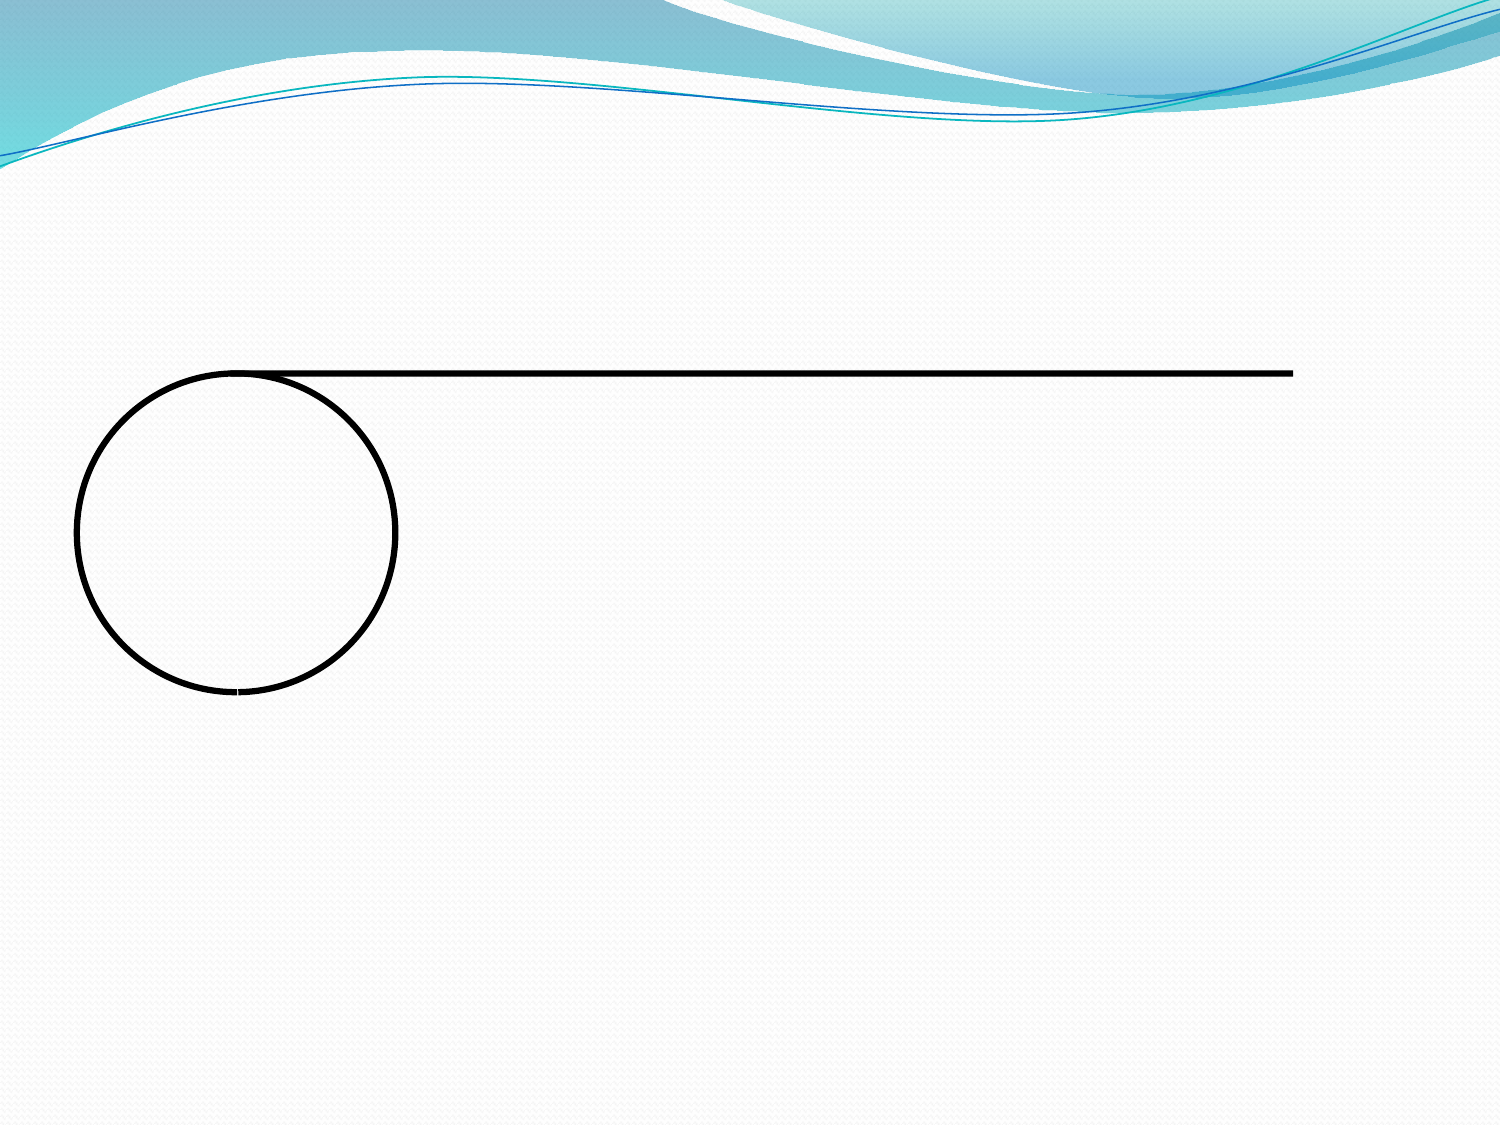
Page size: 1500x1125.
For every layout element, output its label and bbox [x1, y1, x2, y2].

text_box [76, 373, 396, 693]
